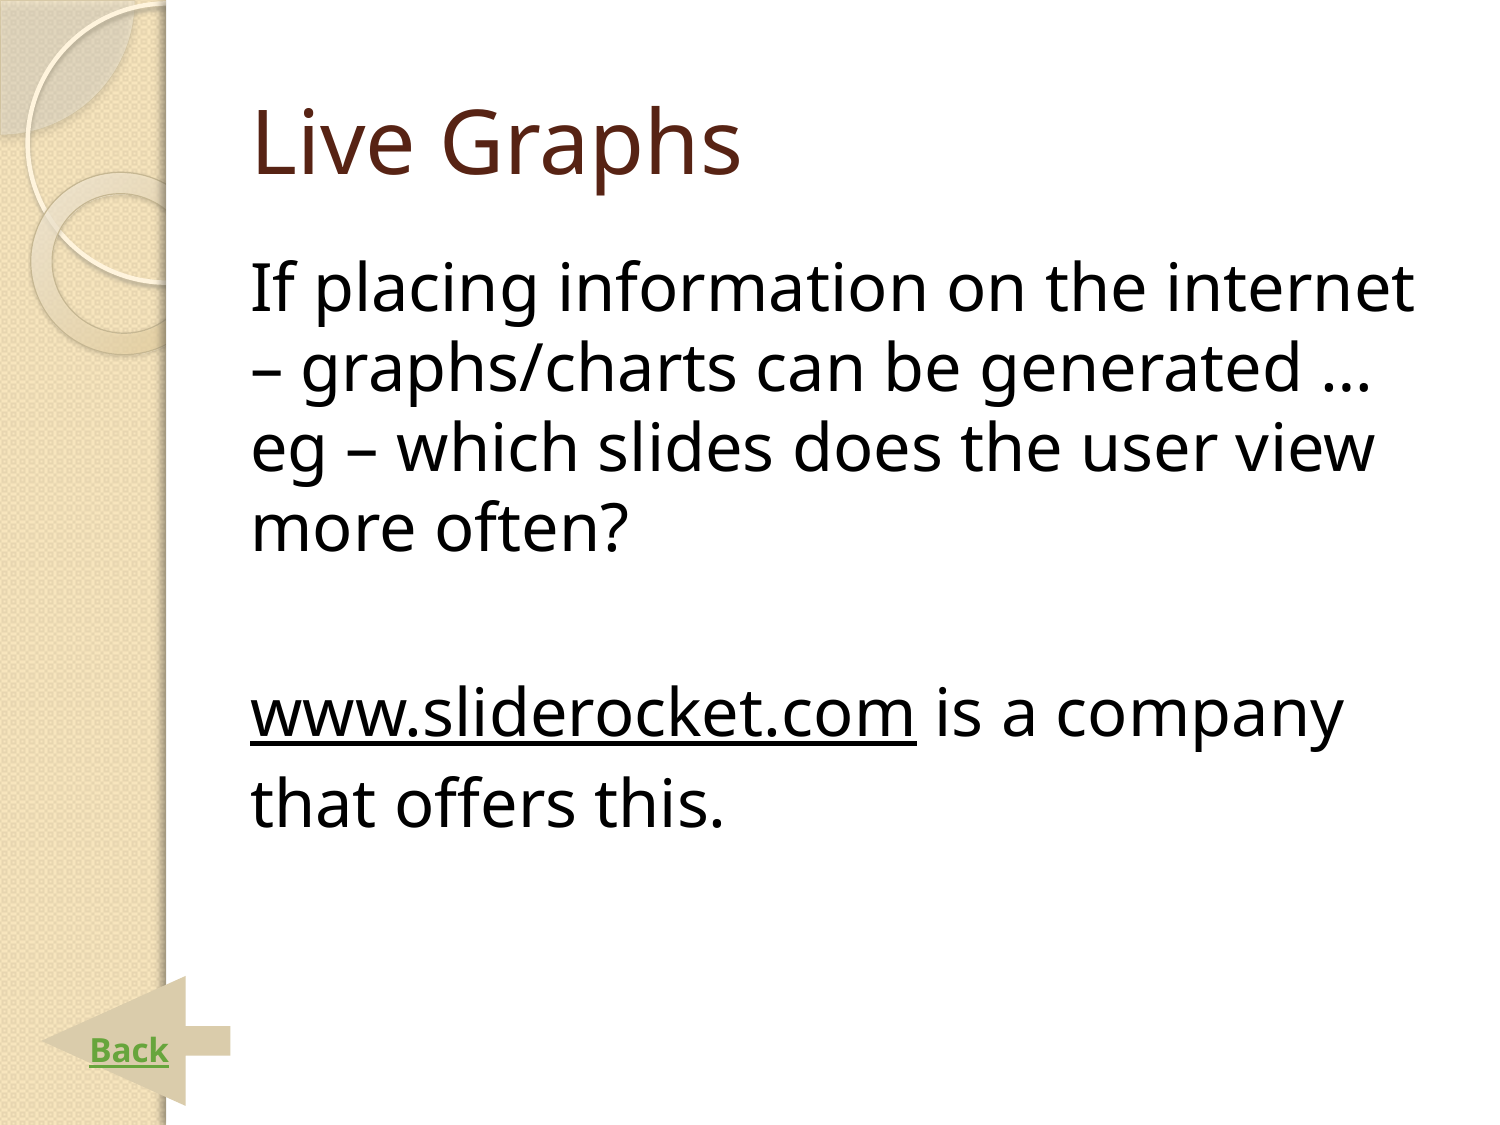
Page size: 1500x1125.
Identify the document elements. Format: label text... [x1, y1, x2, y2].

title Live Graphs [235, 45, 1466, 233]
list If placing information on the internet – graphs/charts can be generated … eg – which slides does the user view more often? www.sliderocket.com is a company that offers this. [235, 237, 1466, 1025]
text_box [40, 975, 231, 1107]
